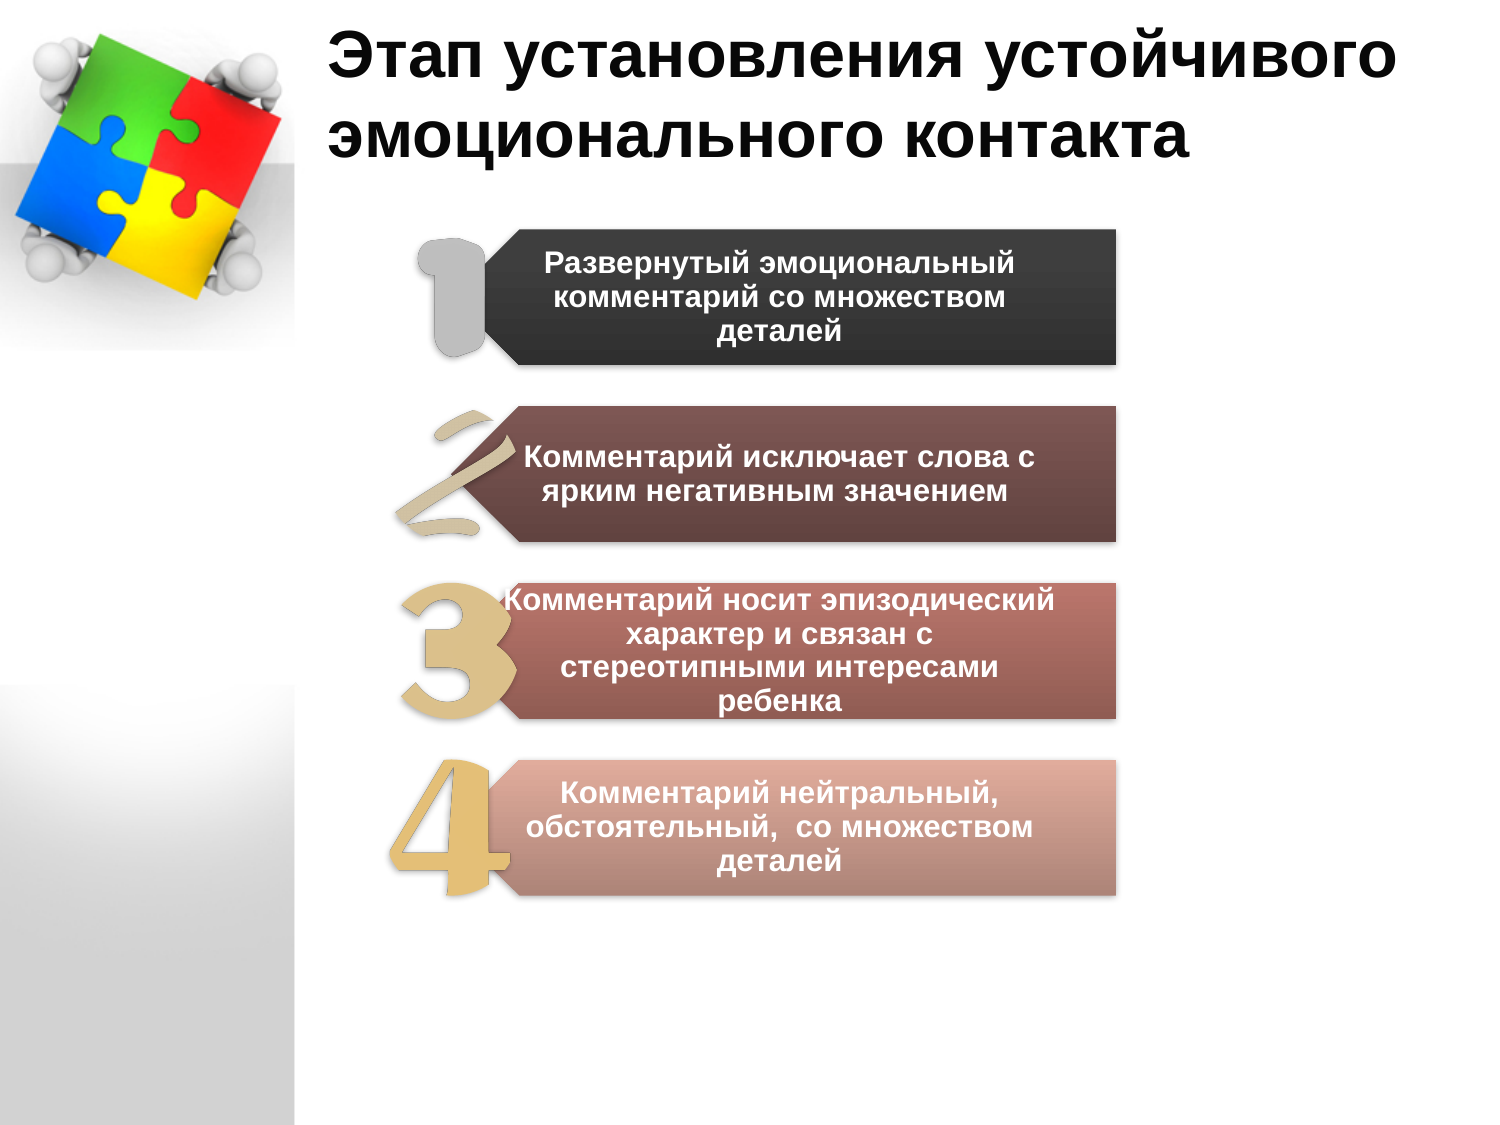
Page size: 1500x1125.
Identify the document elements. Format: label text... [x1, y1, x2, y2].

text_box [249, 228, 1251, 897]
picture [0, 0, 1500, 1125]
title Этап установления устойчивого эмоционального контакта [312, 30, 1483, 150]
